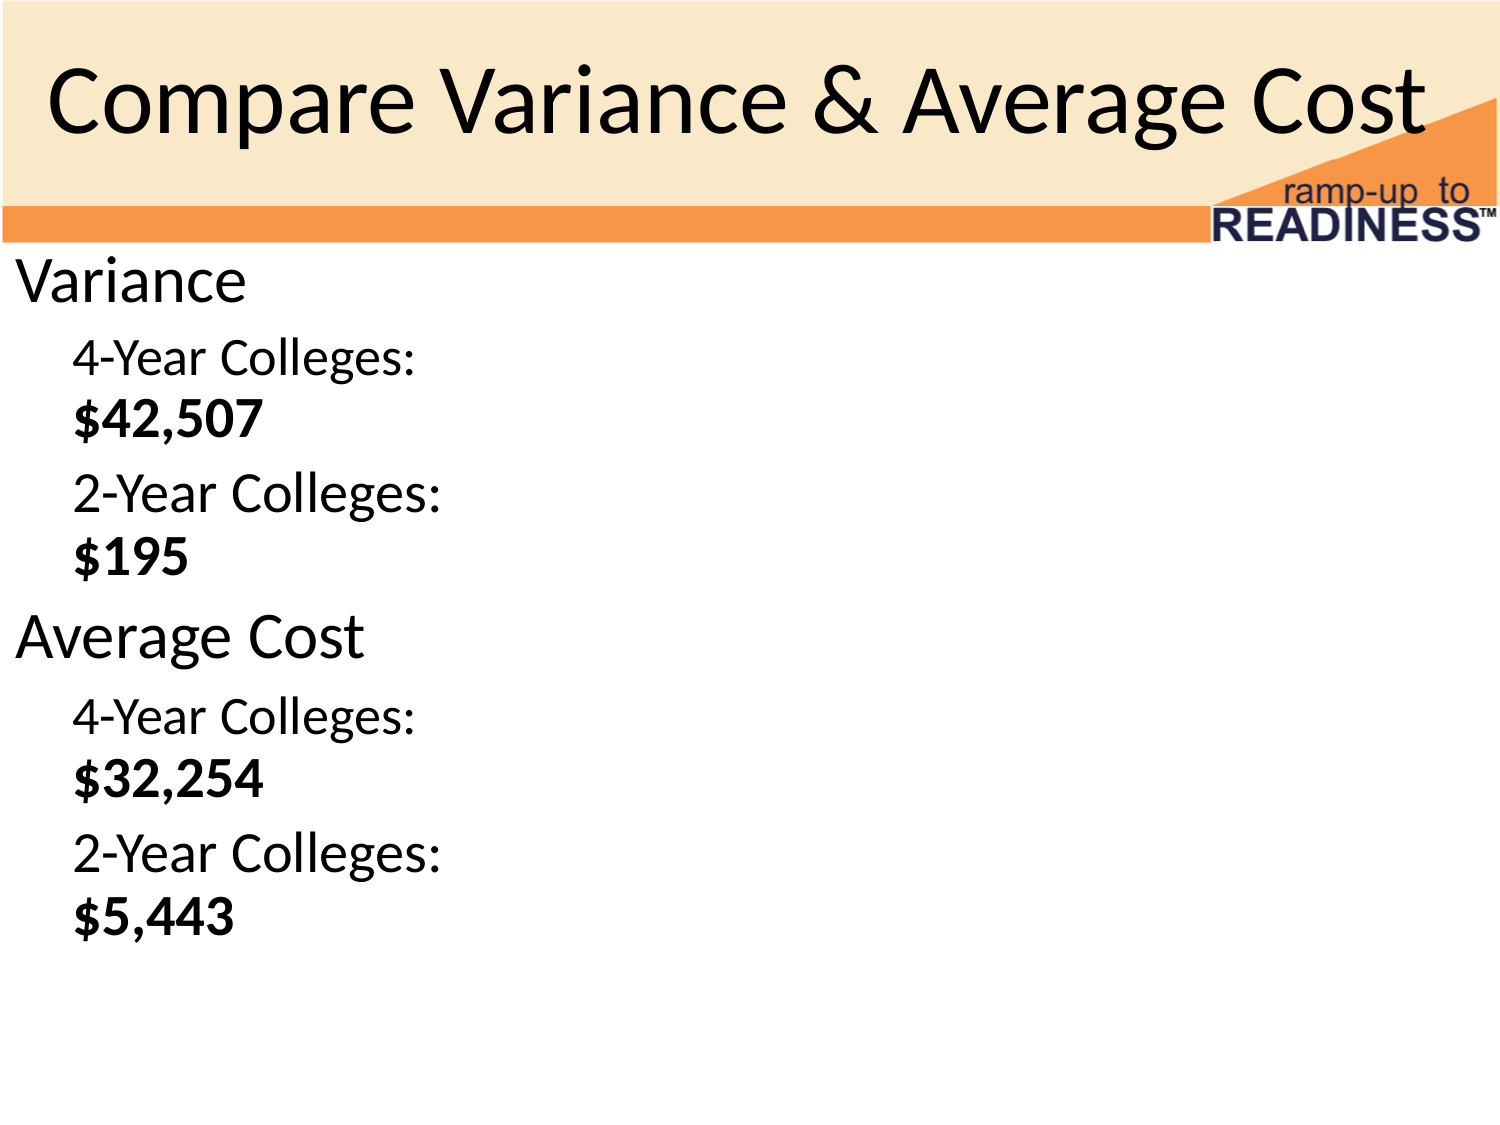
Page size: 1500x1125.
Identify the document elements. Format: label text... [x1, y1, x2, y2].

picture [0, 188, 1500, 237]
title Compare Variance & Average Cost [0, 0, 1500, 188]
list Variance 4-Year Colleges: $42,507 2-Year Colleges: $195 Average Cost 4-Year Colleges: $32,254 2-Year Colleges: $5,443 [0, 237, 1500, 1125]
